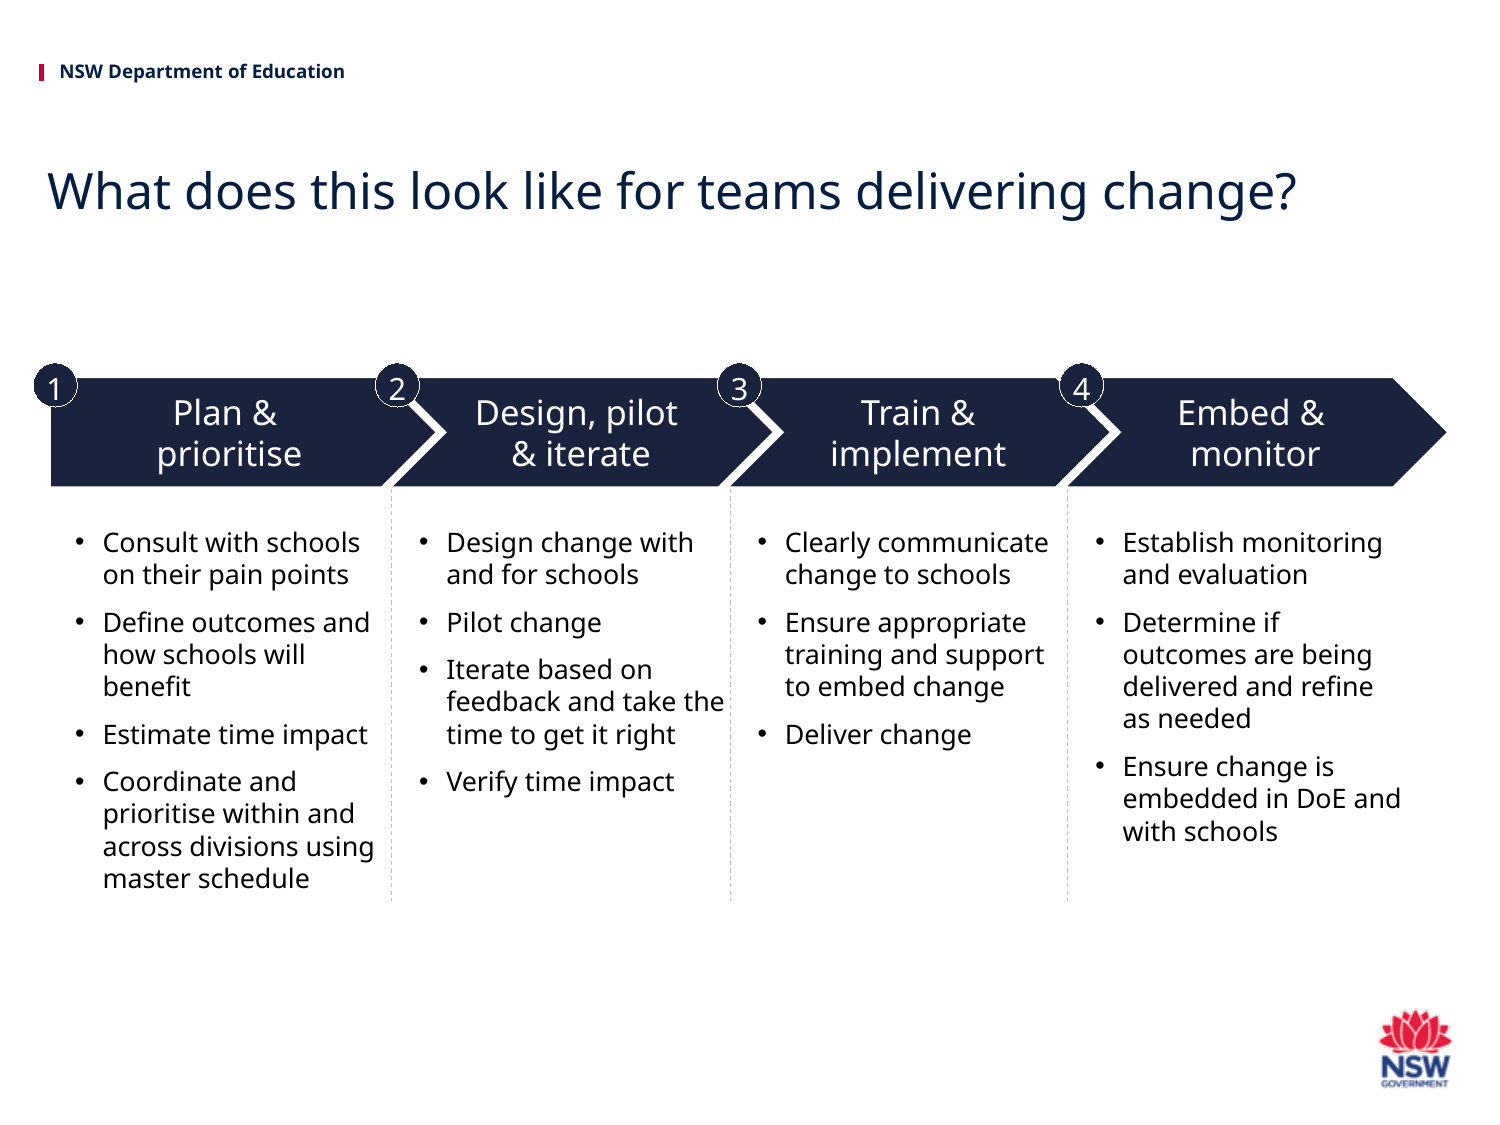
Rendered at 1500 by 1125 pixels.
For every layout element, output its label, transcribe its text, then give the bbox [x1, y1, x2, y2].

text_box 3 [720, 362, 759, 374]
picture [1375, 1004, 1457, 1093]
text_box 4 [1062, 362, 1101, 374]
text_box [47, 374, 1452, 490]
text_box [391, 488, 1068, 902]
text_box Consult with schools on their pain points Define outcomes and how schools will benefit Estimate time impact Coordinate and prioritise within and across divisions using master schedule [47, 525, 385, 902]
text_box Establish monitoring and evaluation Determine if outcomes are being delivered and refine as needed Ensure change is embedded in DoE and with schools [1068, 525, 1405, 902]
text_box 1 [33, 362, 75, 406]
text_box 2 [378, 362, 417, 374]
text_box What does this look like for teams delivering change? [47, 125, 1452, 262]
